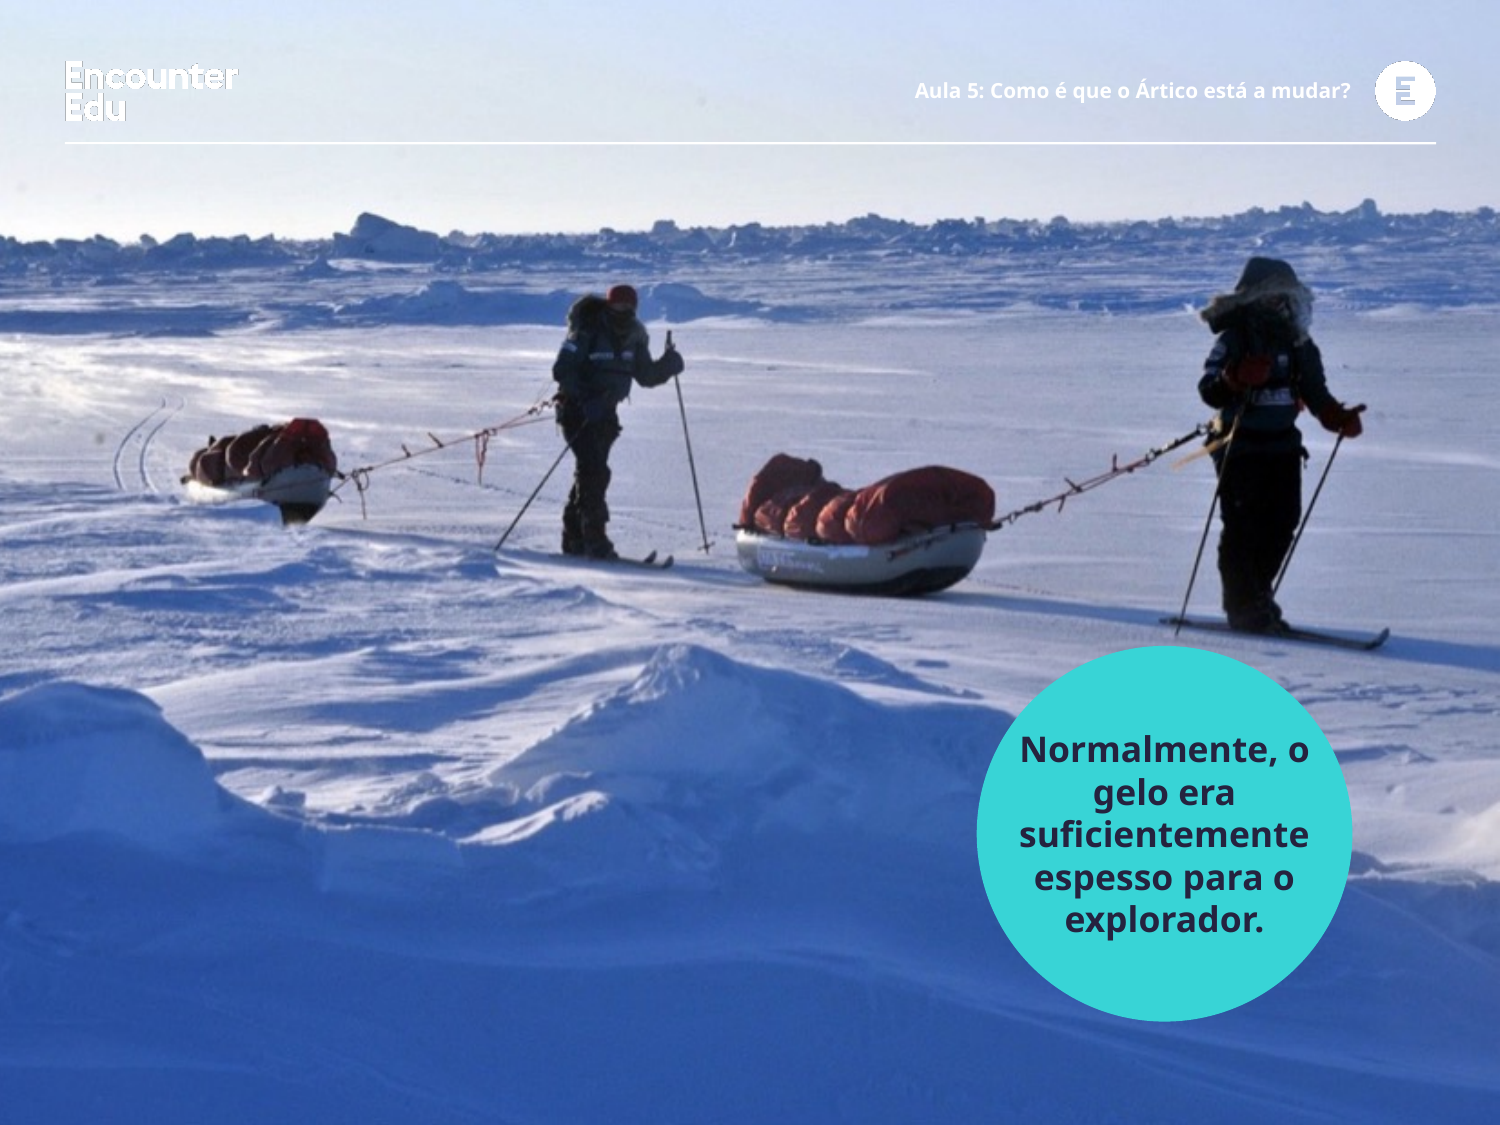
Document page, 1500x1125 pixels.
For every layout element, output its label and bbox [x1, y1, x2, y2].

text_box [976, 645, 1353, 1022]
picture [0, 0, 1500, 1125]
